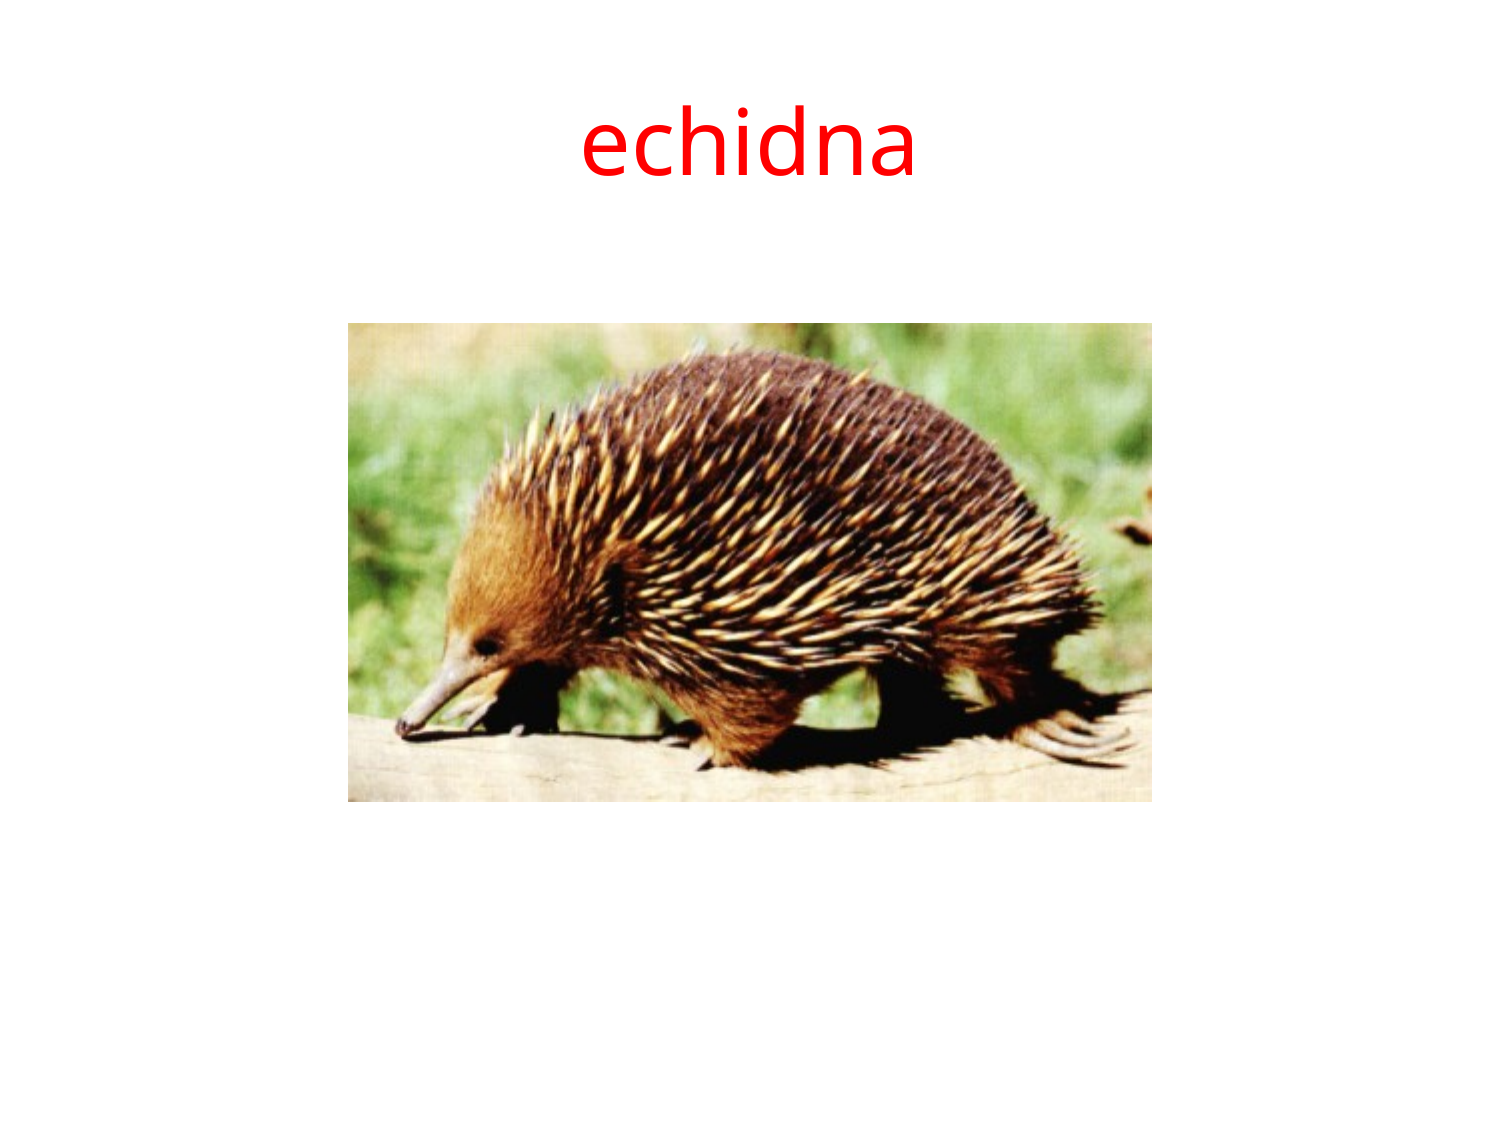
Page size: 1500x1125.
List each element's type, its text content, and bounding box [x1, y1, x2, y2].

title echidna [75, 45, 1425, 233]
picture [347, 323, 1153, 802]
